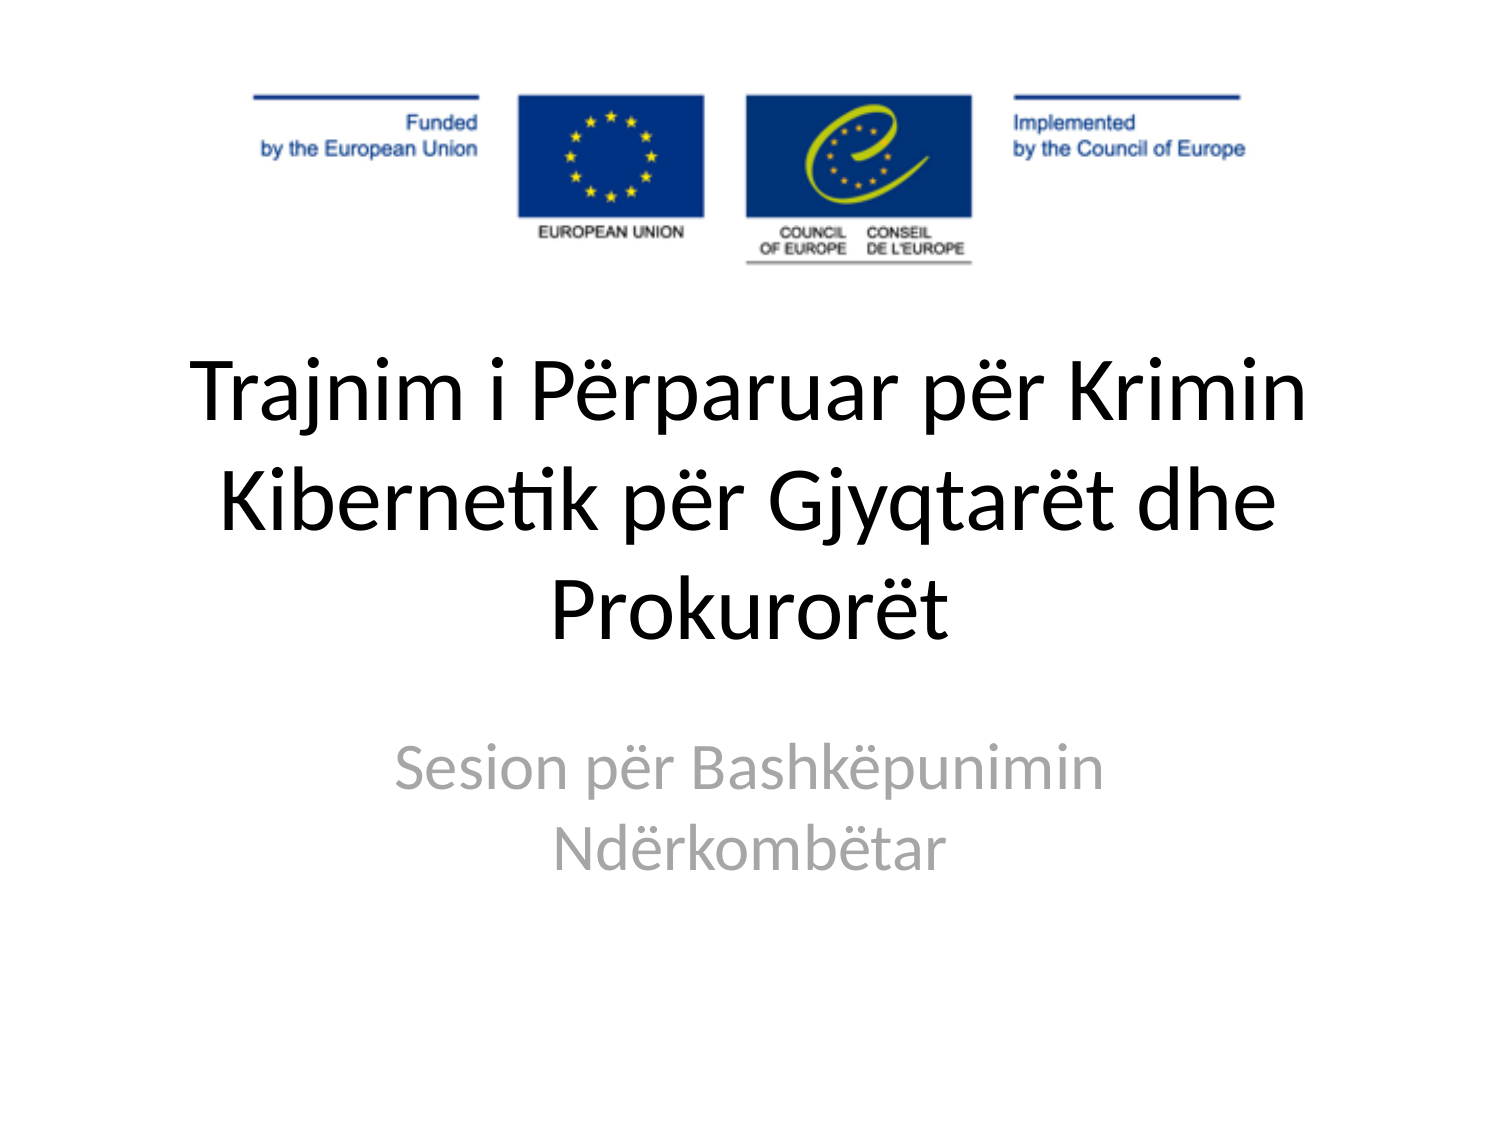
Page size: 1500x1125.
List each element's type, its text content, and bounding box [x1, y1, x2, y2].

picture [248, 90, 1252, 273]
subtitle Sesion për Bashkëpunimin Ndërkombëtar [224, 715, 1276, 926]
title Trajnim i Përparuar për Krimin Kibernetik për Gjyqtarët dhe Prokurorët [112, 349, 1388, 638]
